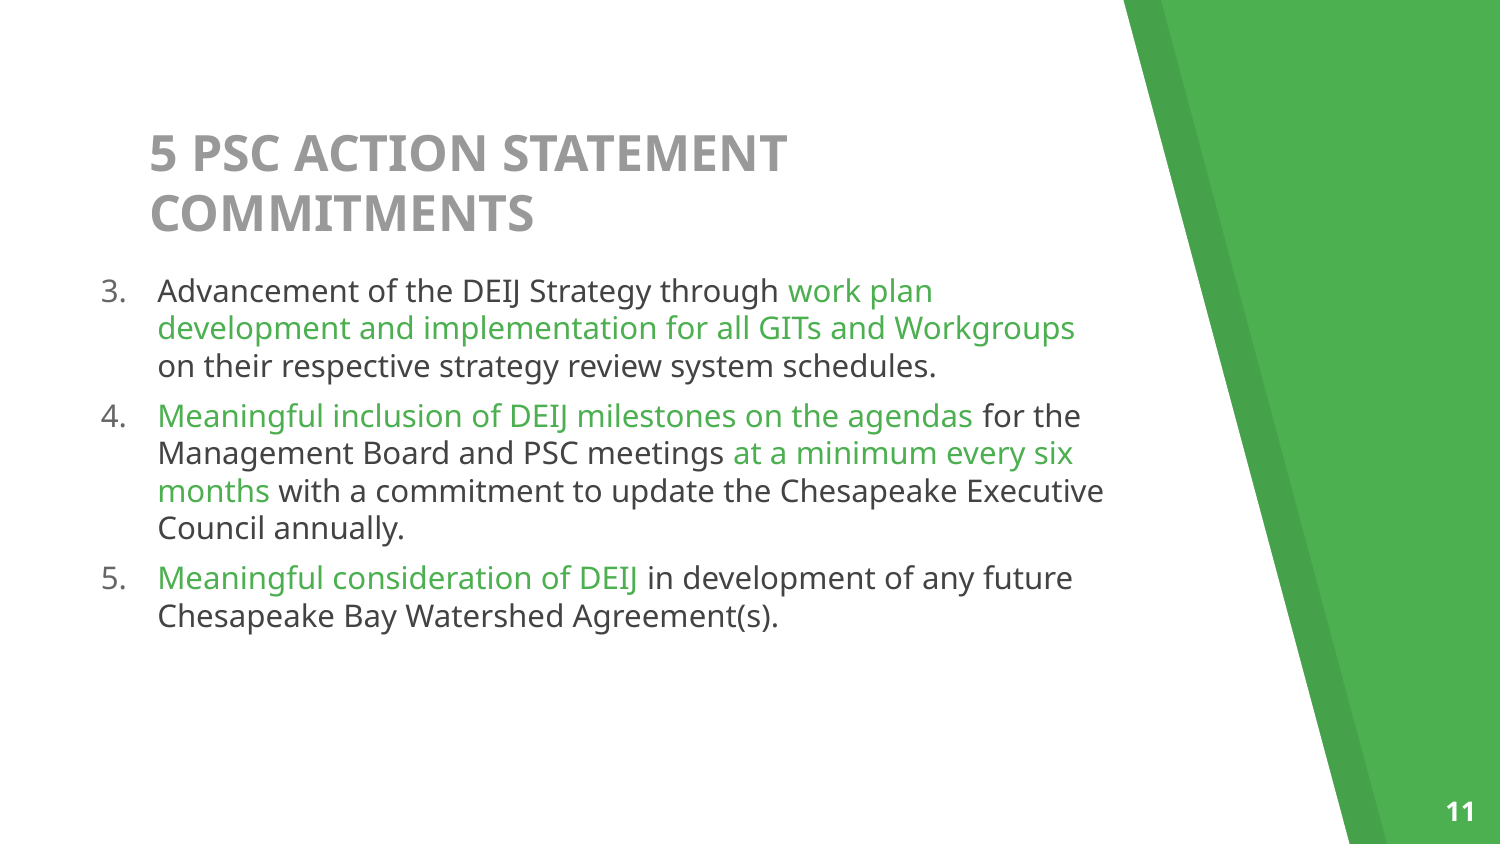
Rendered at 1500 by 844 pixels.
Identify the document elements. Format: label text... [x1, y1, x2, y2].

slide_number 11 [1401, 779, 1492, 844]
title 5 PSC ACTION STATEMENT COMMITMENTS [134, 98, 923, 256]
list Advancement of the DEIJ Strategy through work plan development and implementation for all GITs and Workgroups on their respective strategy review system schedules. Meaningful inclusion of DEIJ milestones on the agendas for the Management Board and PSC meetings at a minimum every six months with a commitment to update the Chesapeake Executive Council annually. Meaningful consideration of DEIJ in development of any future Chesapeake Bay Watershed Agreement(s). [85, 256, 1127, 826]
